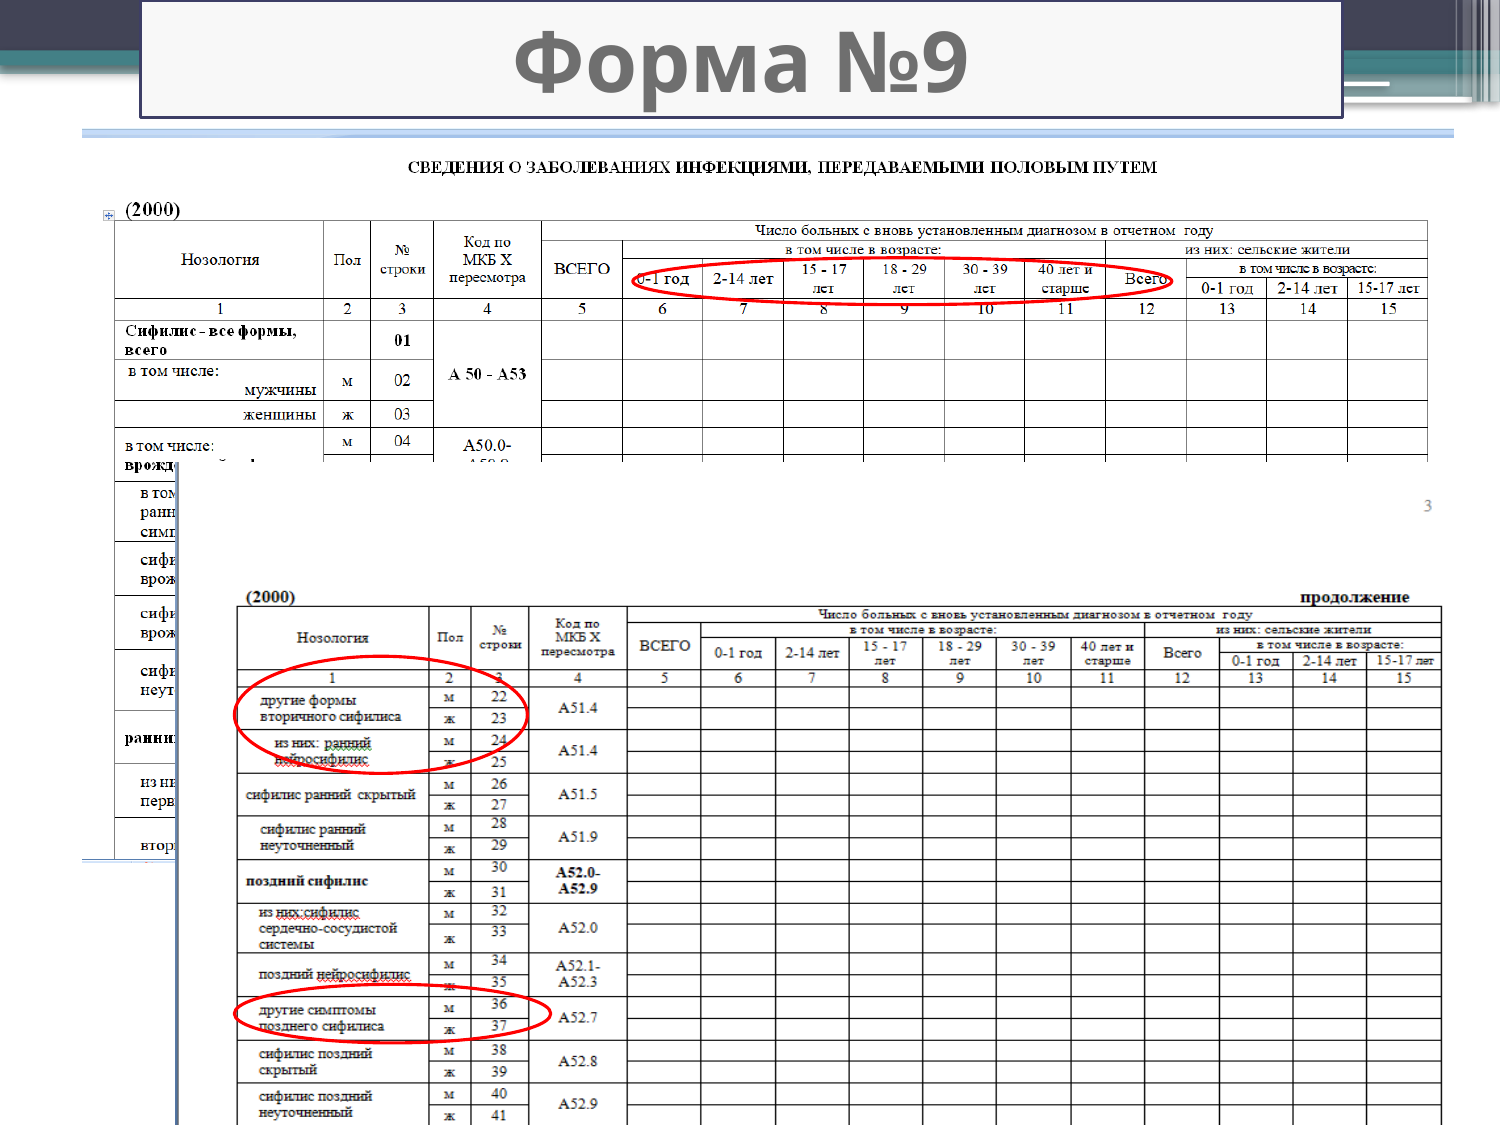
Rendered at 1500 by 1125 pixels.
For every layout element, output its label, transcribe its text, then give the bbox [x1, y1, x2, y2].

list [81, 128, 1454, 863]
title Форма №9 [139, 0, 1344, 119]
picture [175, 462, 1500, 1125]
